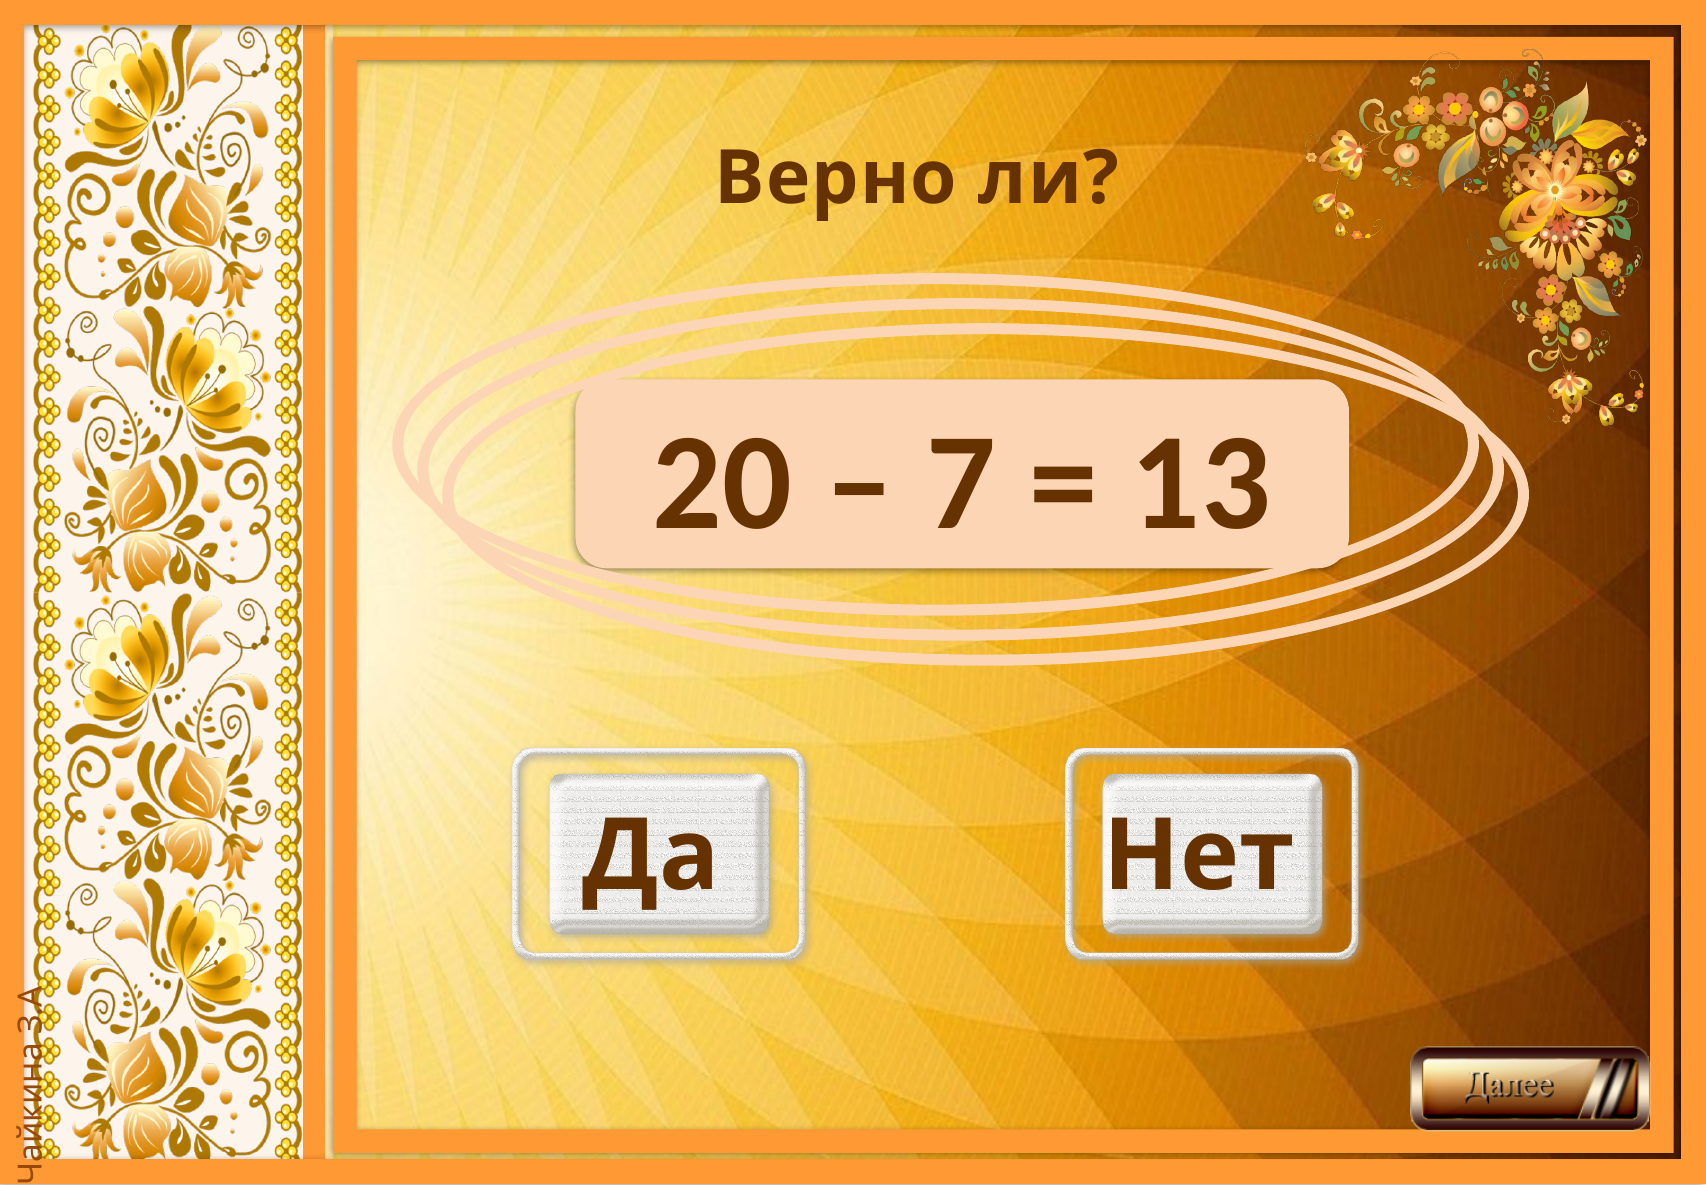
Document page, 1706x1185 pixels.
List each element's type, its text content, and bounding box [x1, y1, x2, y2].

text_box [467, 439, 1507, 643]
picture [25, 1068, 31, 1077]
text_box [1054, 733, 1373, 976]
picture [25, 25, 303, 1159]
text_box Верно ли? [392, 119, 1444, 317]
text_box [390, 271, 1466, 509]
text_box [440, 321, 1532, 668]
picture [25, 993, 31, 1000]
text_box 20 – 7 = 13 [574, 378, 1350, 570]
text_box [415, 296, 1491, 534]
text_box [460, 426, 1482, 618]
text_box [501, 733, 820, 976]
picture [32, 1048, 39, 1056]
picture [25, 1149, 32, 1159]
picture [325, 25, 1681, 1159]
picture [25, 1130, 38, 1138]
picture [32, 1149, 39, 1157]
picture [25, 1091, 38, 1099]
